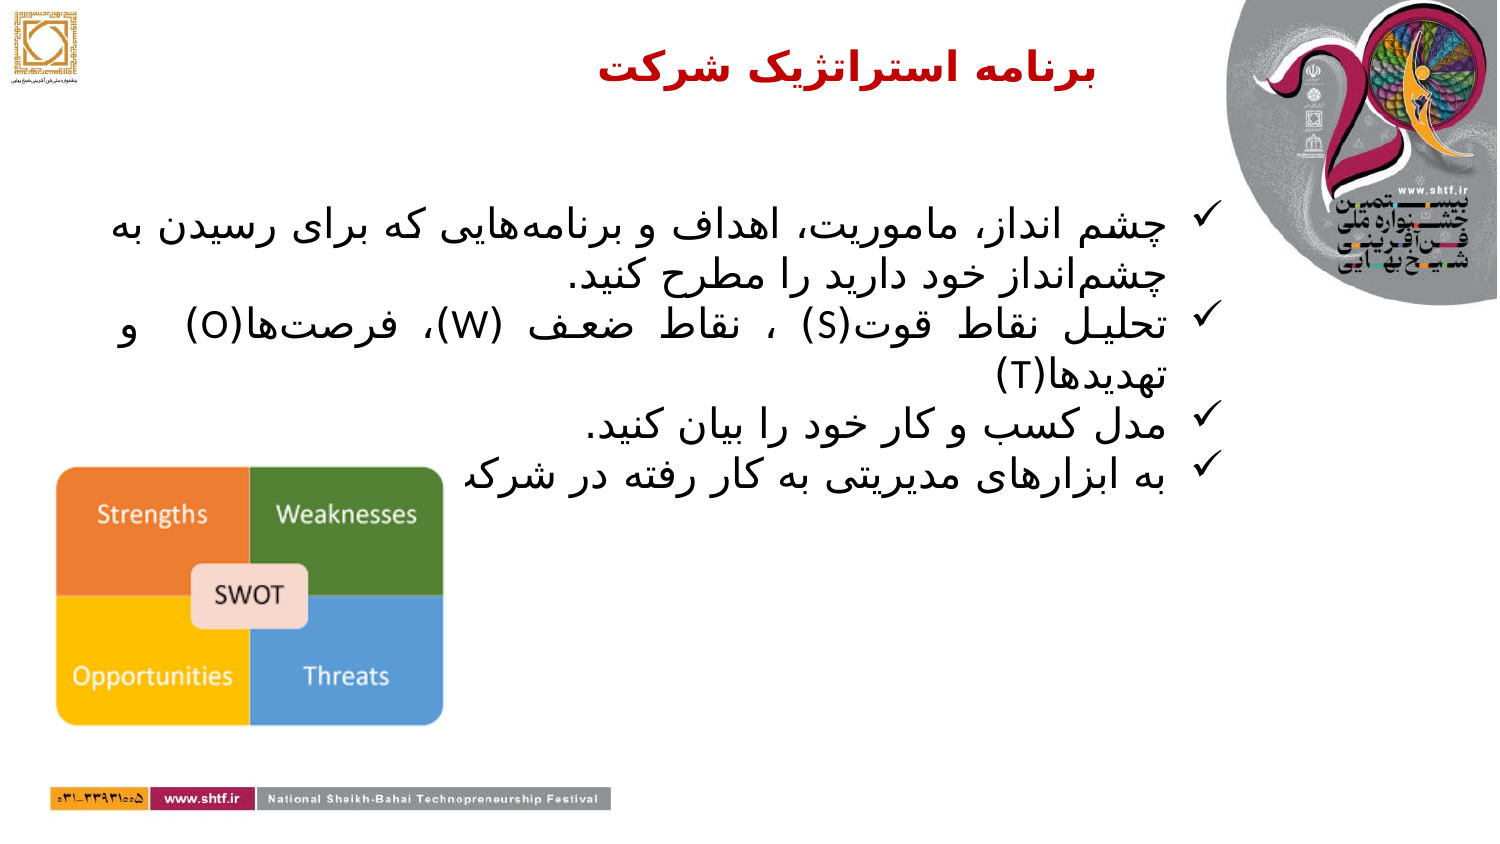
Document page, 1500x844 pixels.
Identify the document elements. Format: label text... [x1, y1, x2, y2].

text_box چشم انداز، ماموریت، اهداف و برنامه‌هایی که برای رسیدن به چشم‌انداز خود دارید را مطرح کنید. تحلیل نقاط قوت(S) ، نقاط ضعف (W)، فرصت‌ها(O) و تهدیدها(T) مدل کسب و کار خود را بیان کنید. به ابزارهای مدیریتی به کار رفته در شرکت اشاره کنید. [94, 189, 1250, 597]
picture [0, 0, 1497, 844]
title برنامه استراتژیک شرکت [195, 4, 1500, 132]
